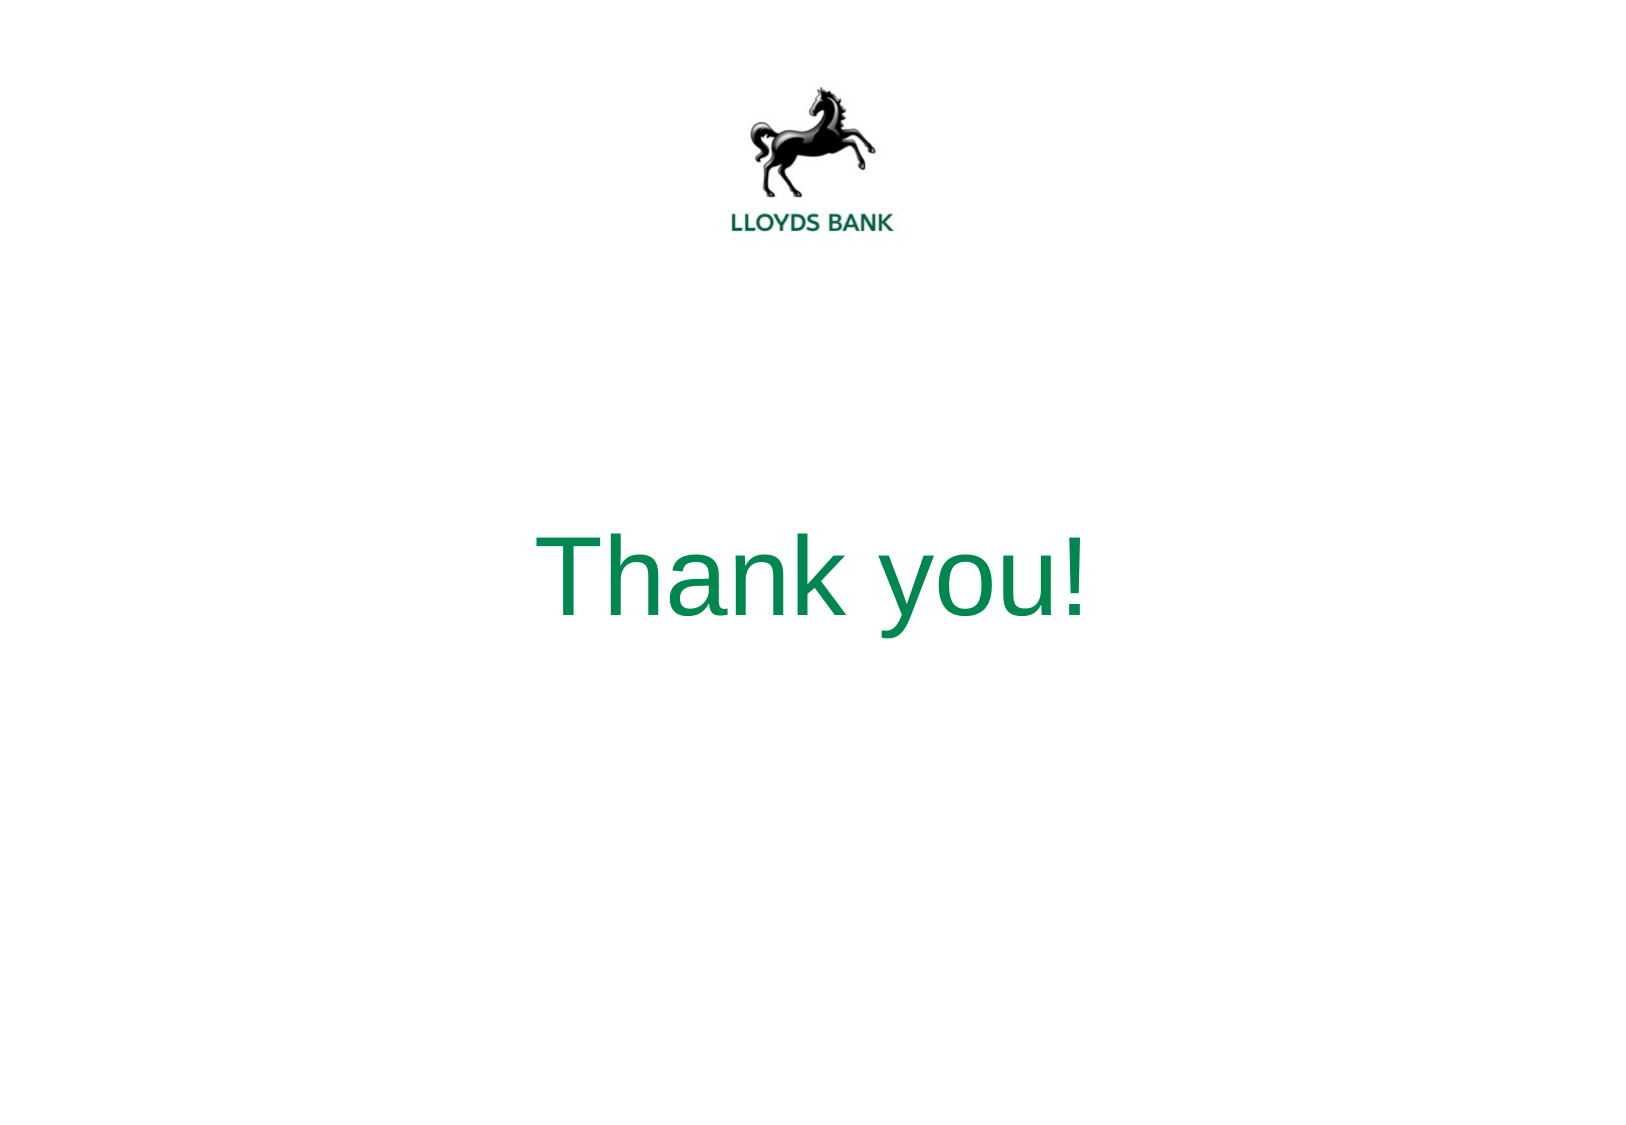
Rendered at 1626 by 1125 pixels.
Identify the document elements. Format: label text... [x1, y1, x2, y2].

picture [698, 51, 927, 258]
title Thank you! [0, 503, 1625, 683]
